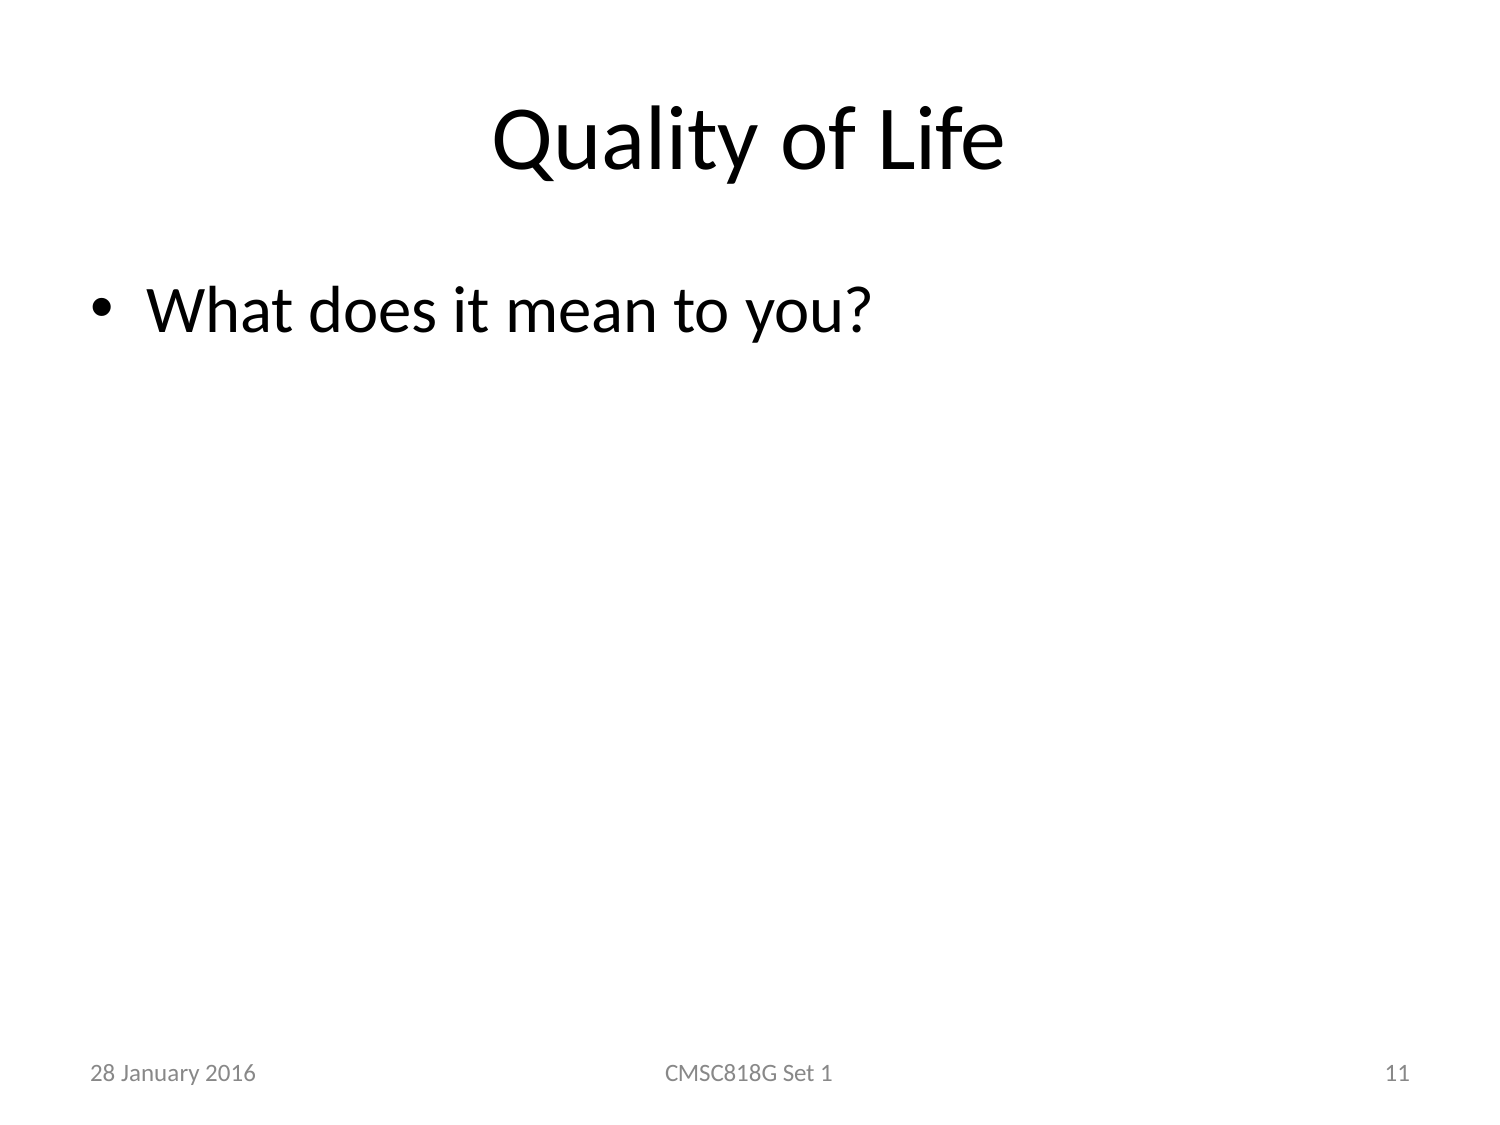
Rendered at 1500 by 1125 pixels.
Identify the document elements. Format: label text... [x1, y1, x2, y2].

title Quality of Life [489, 77, 1011, 266]
text_box What does it mean to you? [87, 265, 881, 346]
footer 28 January 2016 [87, 1060, 258, 1125]
slide_number 11 [1380, 1060, 1415, 1125]
slide_number CMSC818G Set 1 [662, 1060, 837, 1125]
